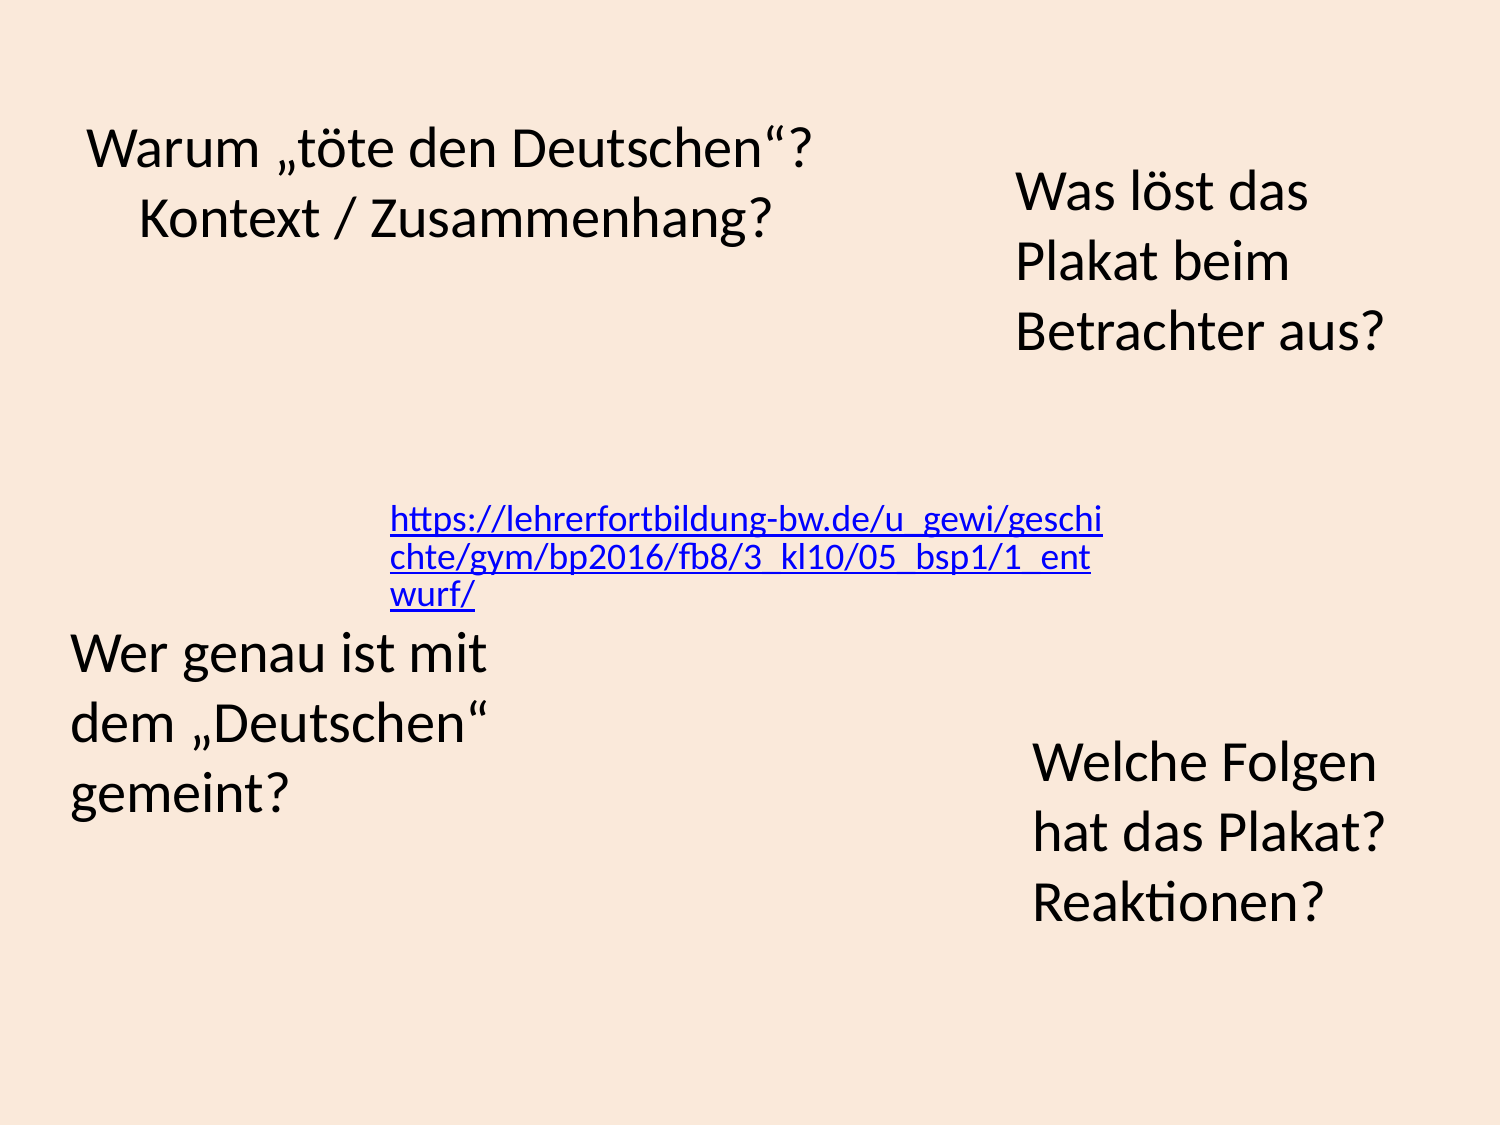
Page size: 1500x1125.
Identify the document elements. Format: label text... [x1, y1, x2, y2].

text_box Warum „töte den Deutschen“? Kontext / Zusammenhang? [71, 101, 843, 257]
text_box https://lehrerfortbildung-bw.de/u_gewi/geschichte/gym/bp2016/fb8/3_kl10/05_bsp1/1_entwurf/ [374, 486, 1125, 547]
text_box Welche Folgen hat das Plakat? Reaktionen? [1017, 716, 1403, 941]
text_box Was löst das Plakat beim Betrachter aus? [1000, 144, 1403, 370]
text_box Wer genau ist mit dem „Deutschen“ gemeint? [55, 606, 518, 832]
